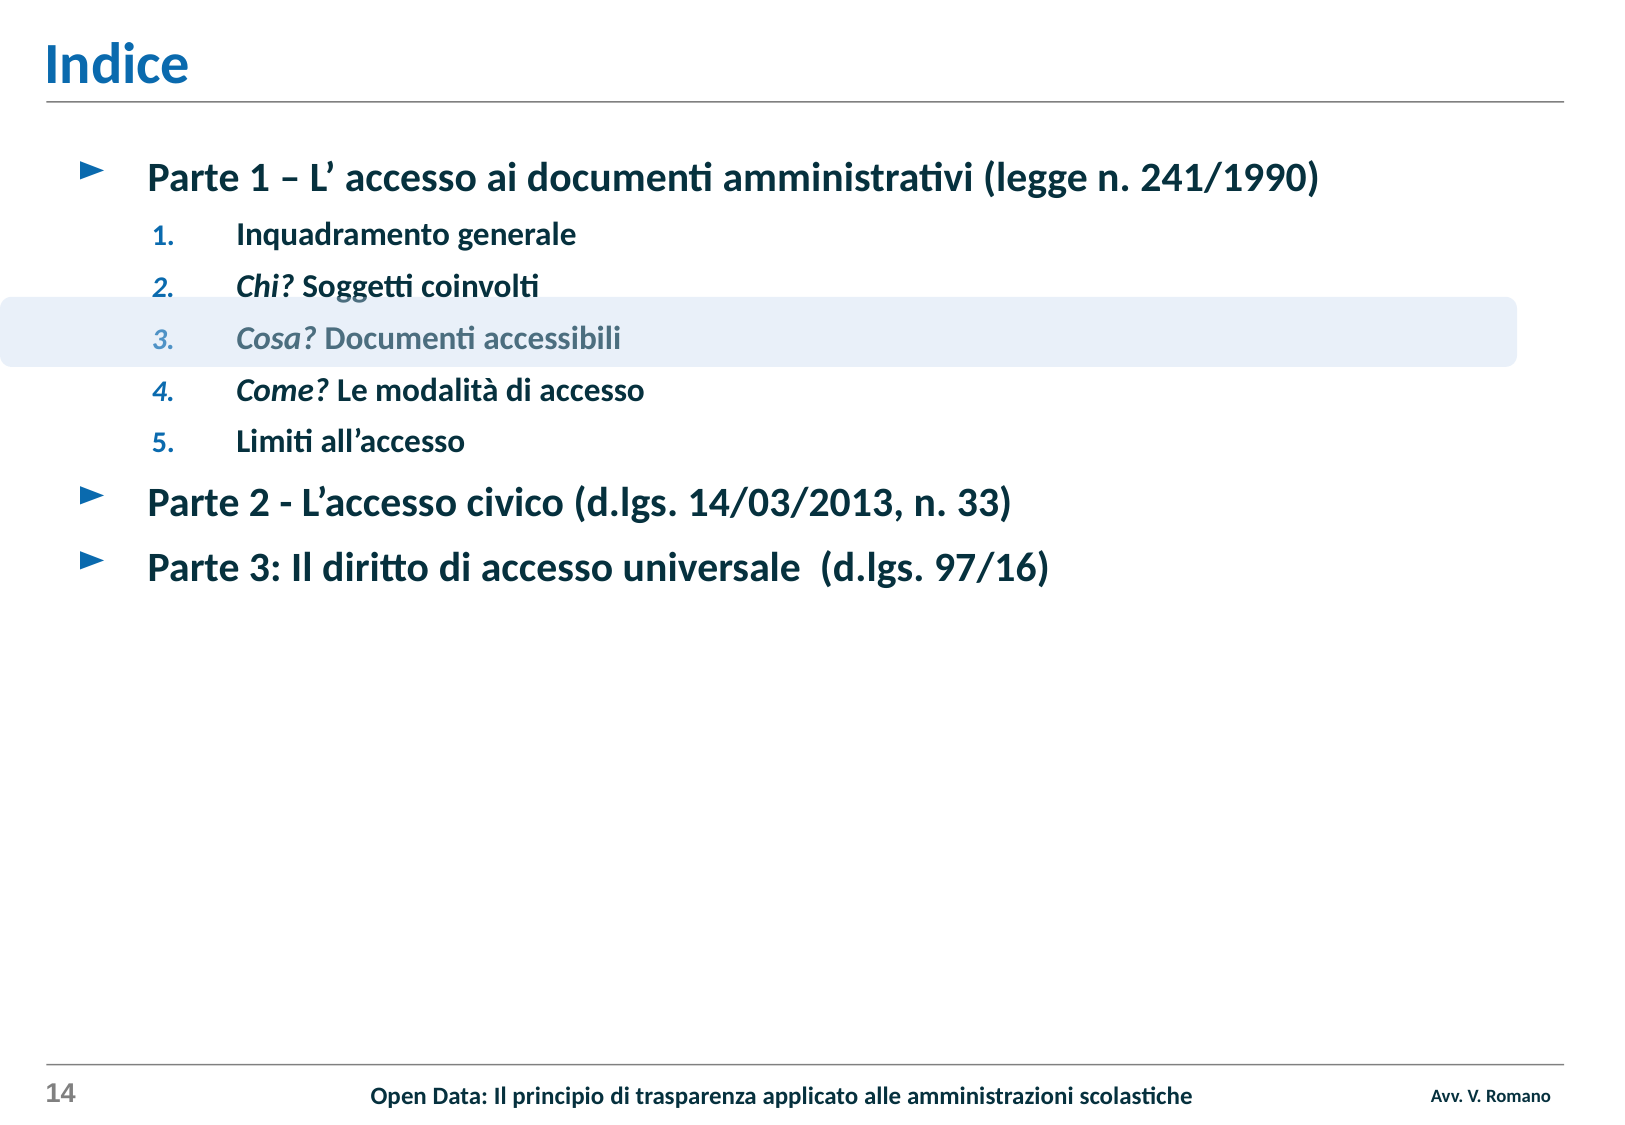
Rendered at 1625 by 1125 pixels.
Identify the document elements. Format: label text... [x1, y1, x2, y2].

text_box Parte 1 – L’ accesso ai documenti amministrativi (legge n. 241/1990) Inquadramento generale Chi? Soggetti coinvolti Cosa? Documenti accessibili Come? Le modalità di accesso Limiti all’accesso Parte 2 - L’accesso civico (d.lgs. 14/03/2013, n. 33) Parte 3: Il diritto di accesso universale (d.lgs. 97/16) [44, 127, 1561, 994]
text_box [0, 296, 1518, 367]
text_box Indice [44, 24, 1561, 91]
